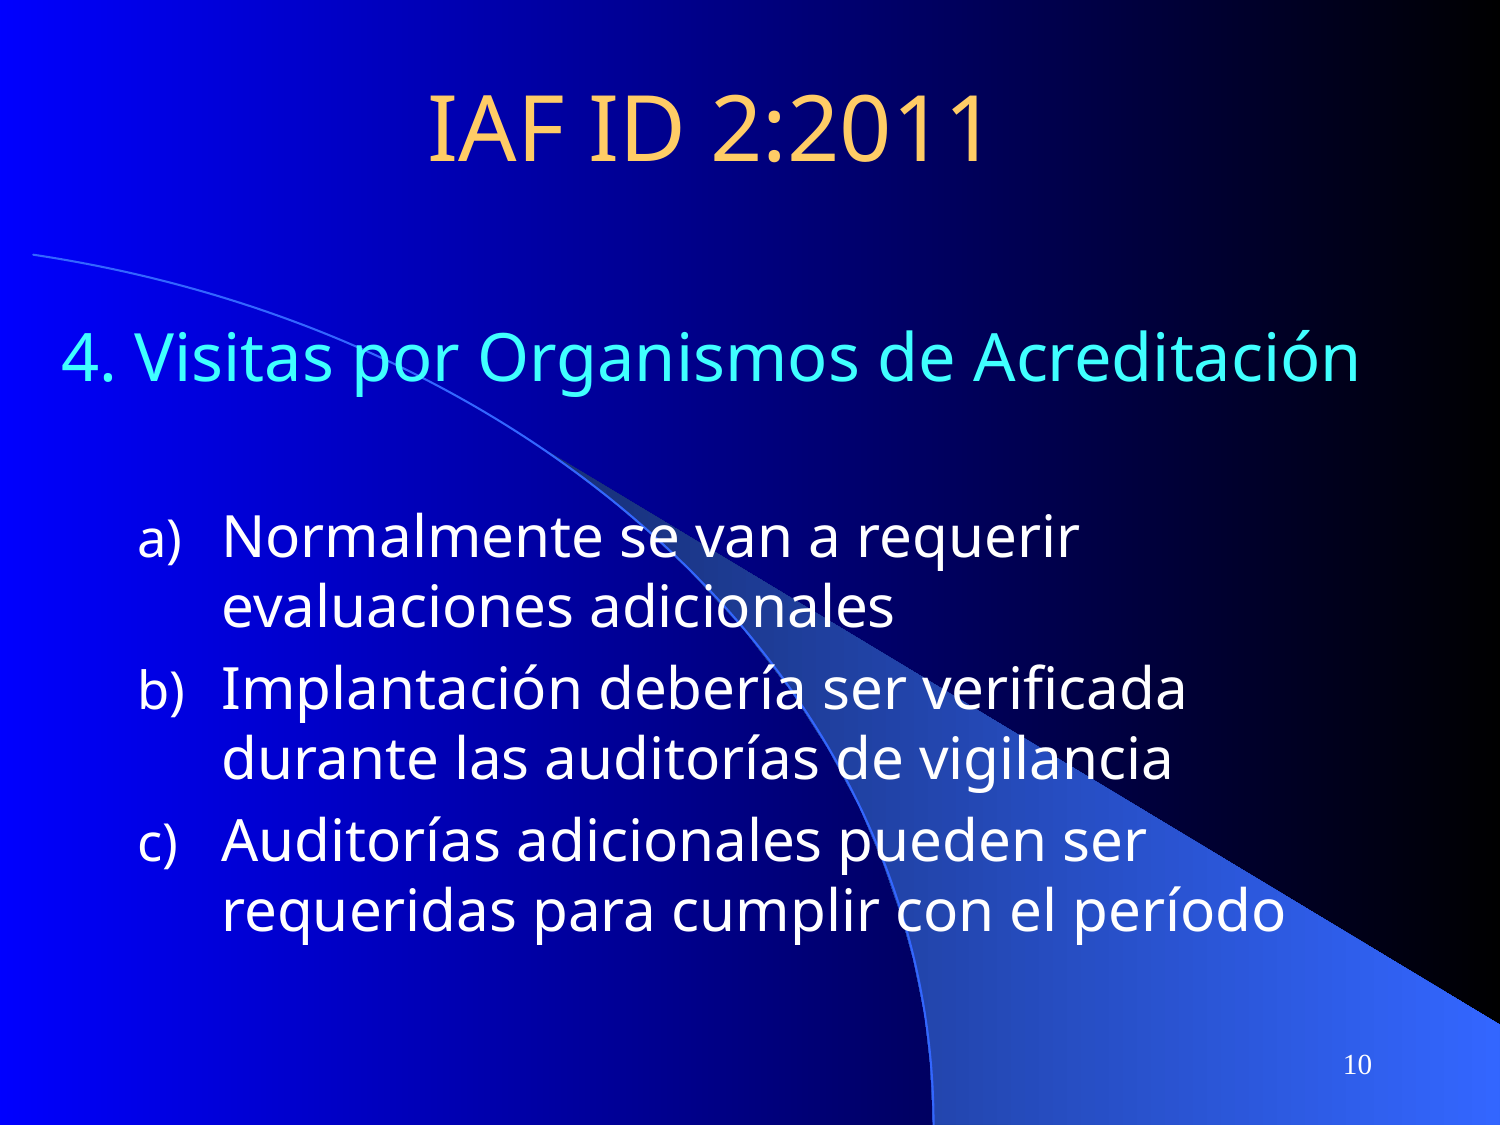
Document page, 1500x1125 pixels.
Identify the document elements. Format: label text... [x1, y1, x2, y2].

slide_number 10 [1074, 1024, 1388, 1101]
title IAF ID 2:2011 [74, 37, 1351, 188]
subtitle 4. Visitas por Organismos de Acreditación Normalmente se van a requerir evaluaciones adicionales Implantación debería ser verificada durante las auditorías de vigilancia Auditorías adicionales pueden ser requeridas para cumplir con el período [0, 499, 1426, 888]
